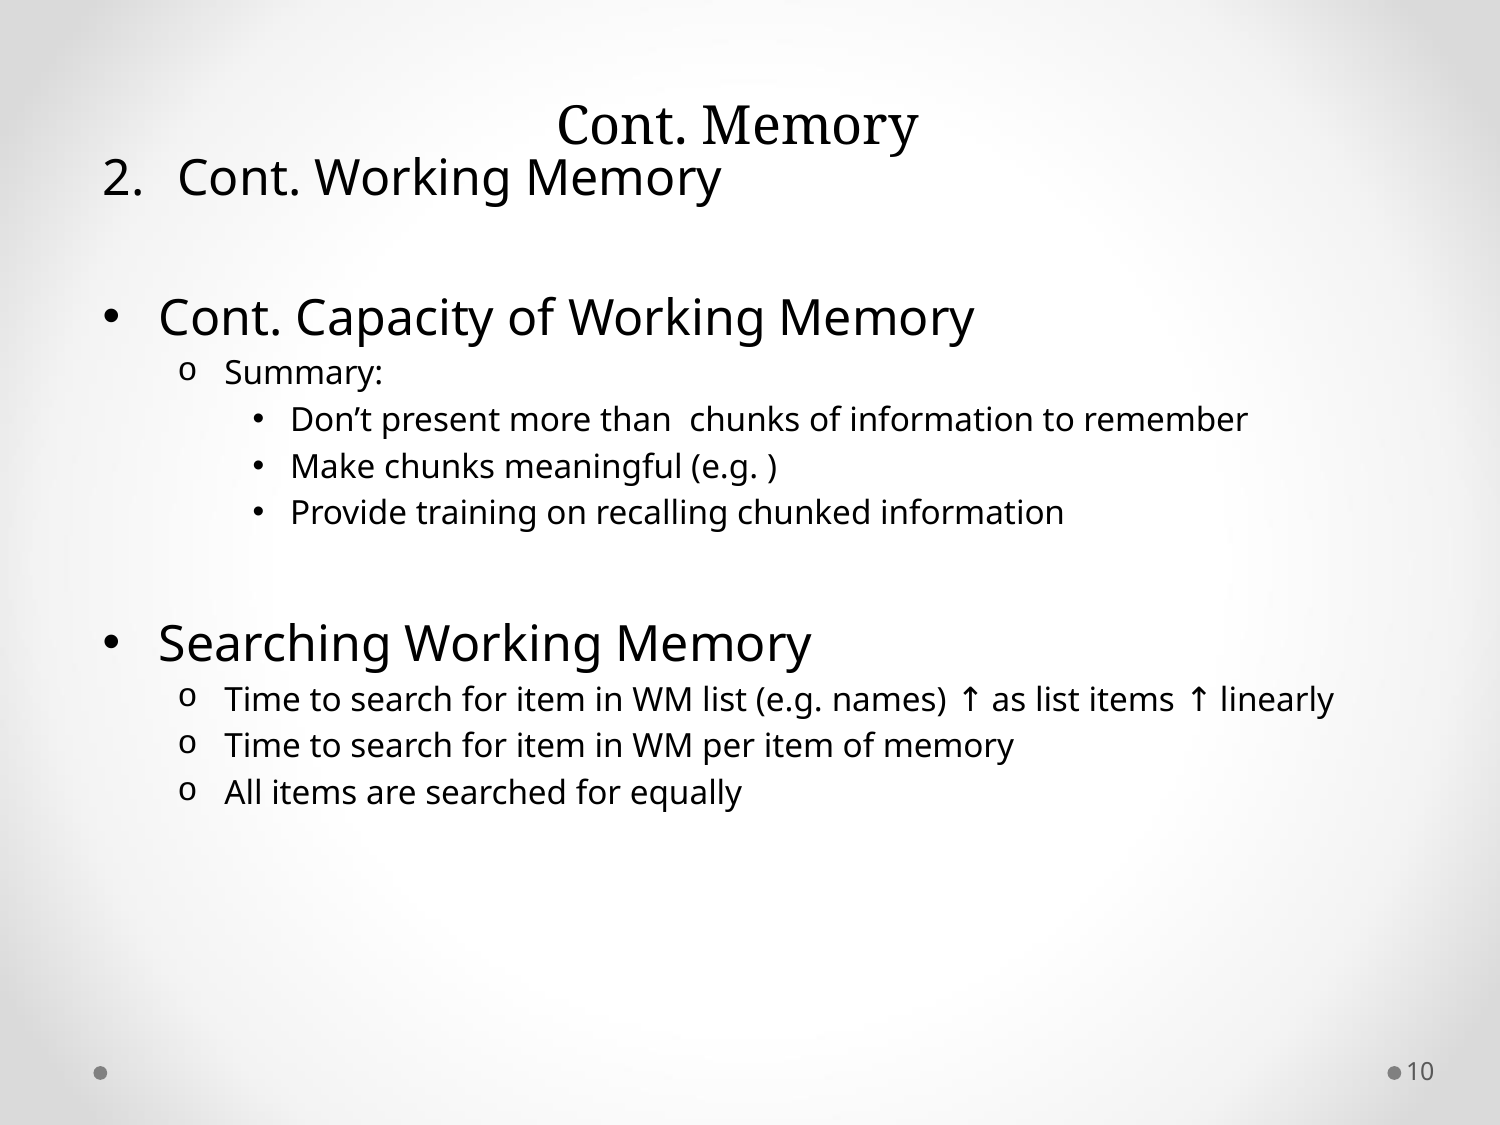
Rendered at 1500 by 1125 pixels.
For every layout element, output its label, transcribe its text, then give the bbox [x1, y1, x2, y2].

title Cont. Memory [62, 62, 1413, 163]
slide_number 10 [1401, 1042, 1494, 1103]
picture [0, 1, 1500, 1125]
